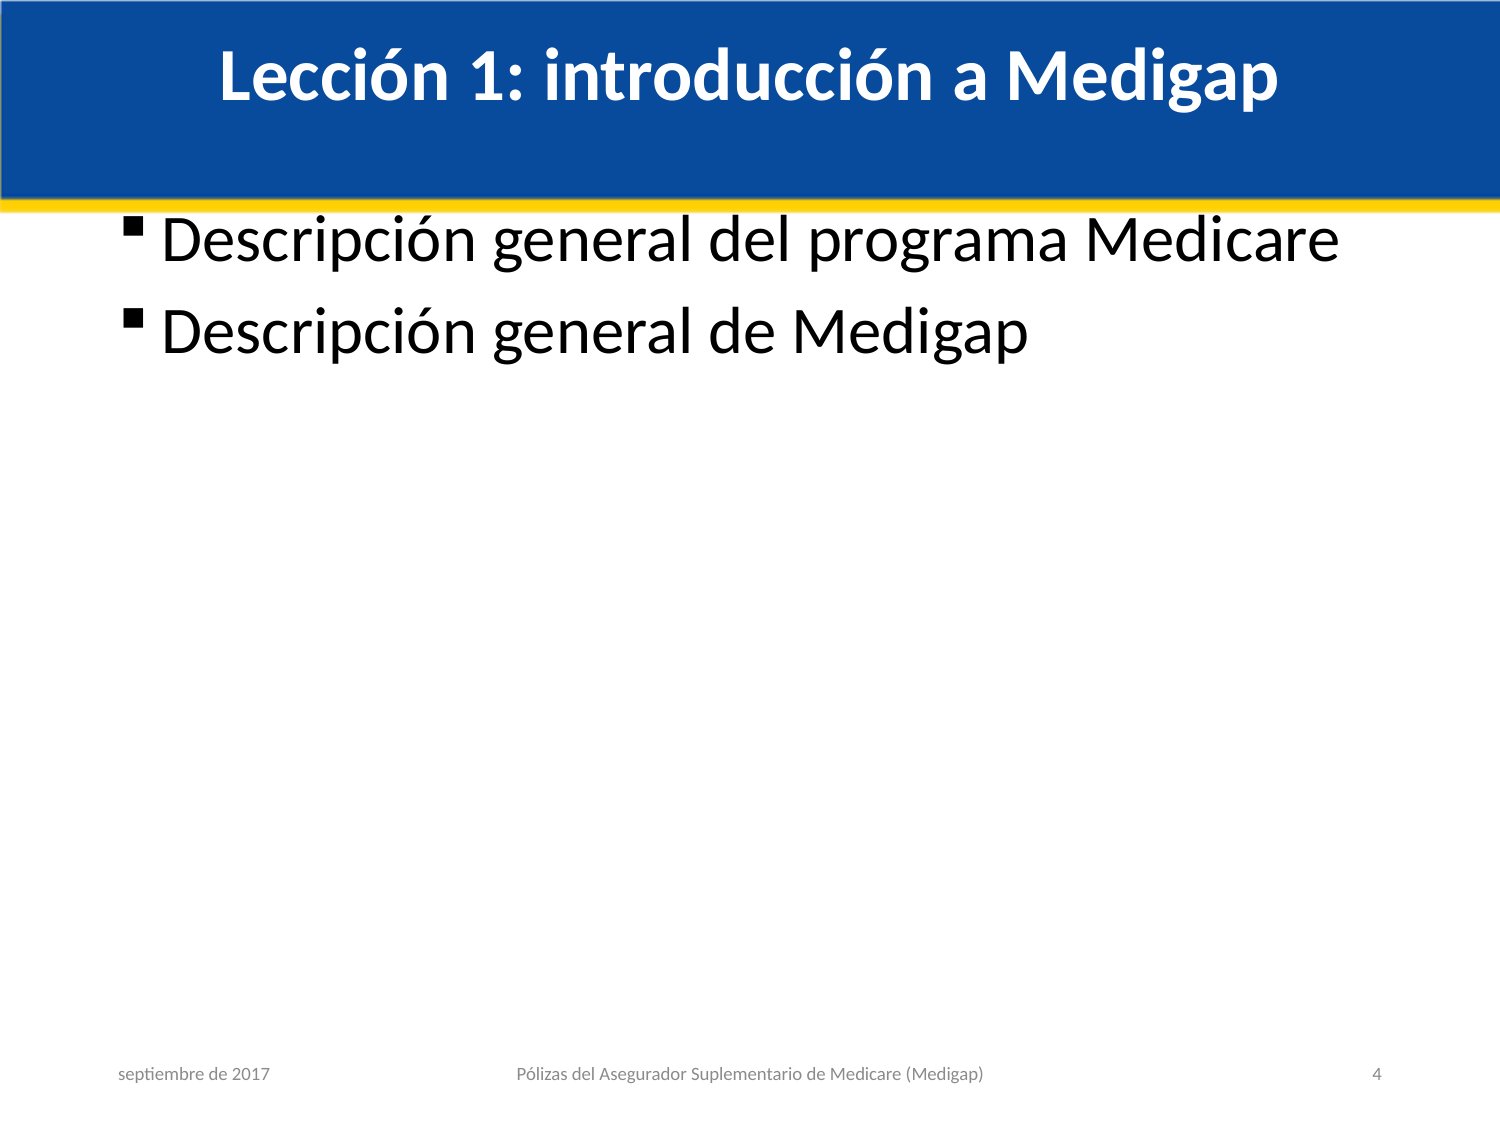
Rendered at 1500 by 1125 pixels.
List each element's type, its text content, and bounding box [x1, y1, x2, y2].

title Lección 1: introducción a Medigap [0, 1, 1500, 150]
slide_number 4 [1059, 1042, 1397, 1103]
slide_number septiembre de 2017 [103, 1042, 441, 1103]
footer Pólizas del Asegurador Suplementario de Medicare (Medigap) [496, 1042, 1004, 1103]
picture [0, 150, 1500, 1125]
list Descripción general del programa Medicare Descripción general de Medigap [103, 186, 1397, 1014]
